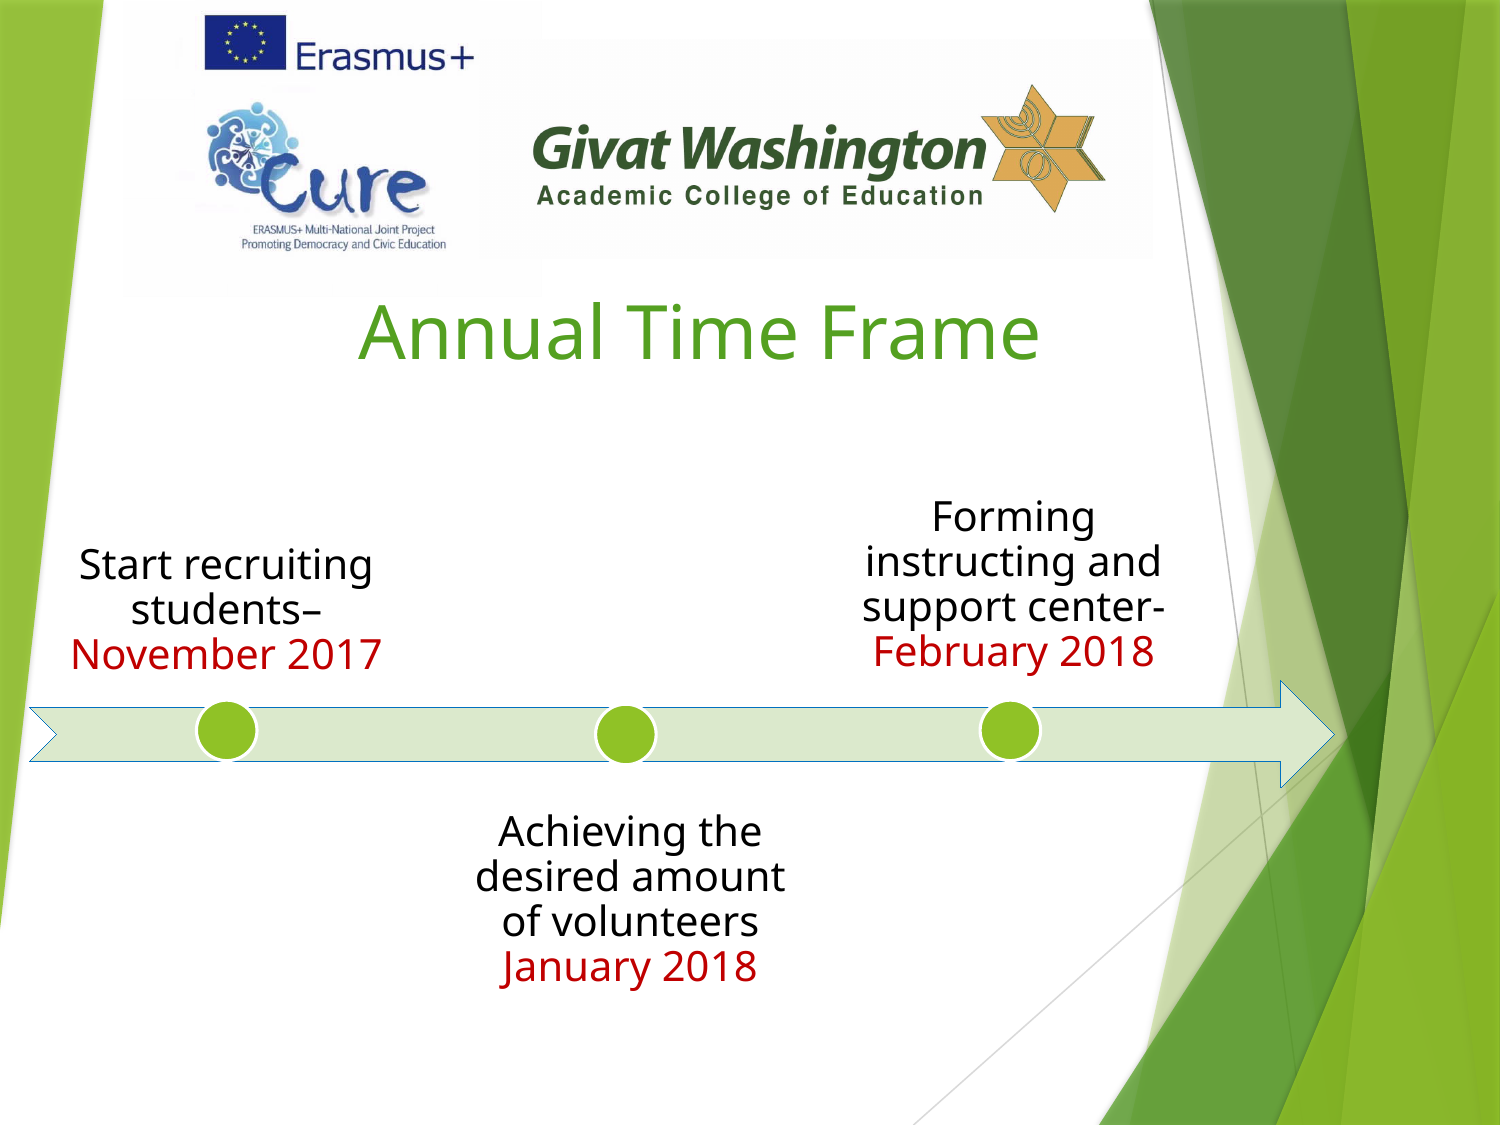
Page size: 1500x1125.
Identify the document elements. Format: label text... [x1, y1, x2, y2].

picture [1153, 37, 1164, 251]
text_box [28, 426, 1336, 1034]
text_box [123, 0, 1153, 297]
title Annual Time Frame [324, 307, 1058, 382]
